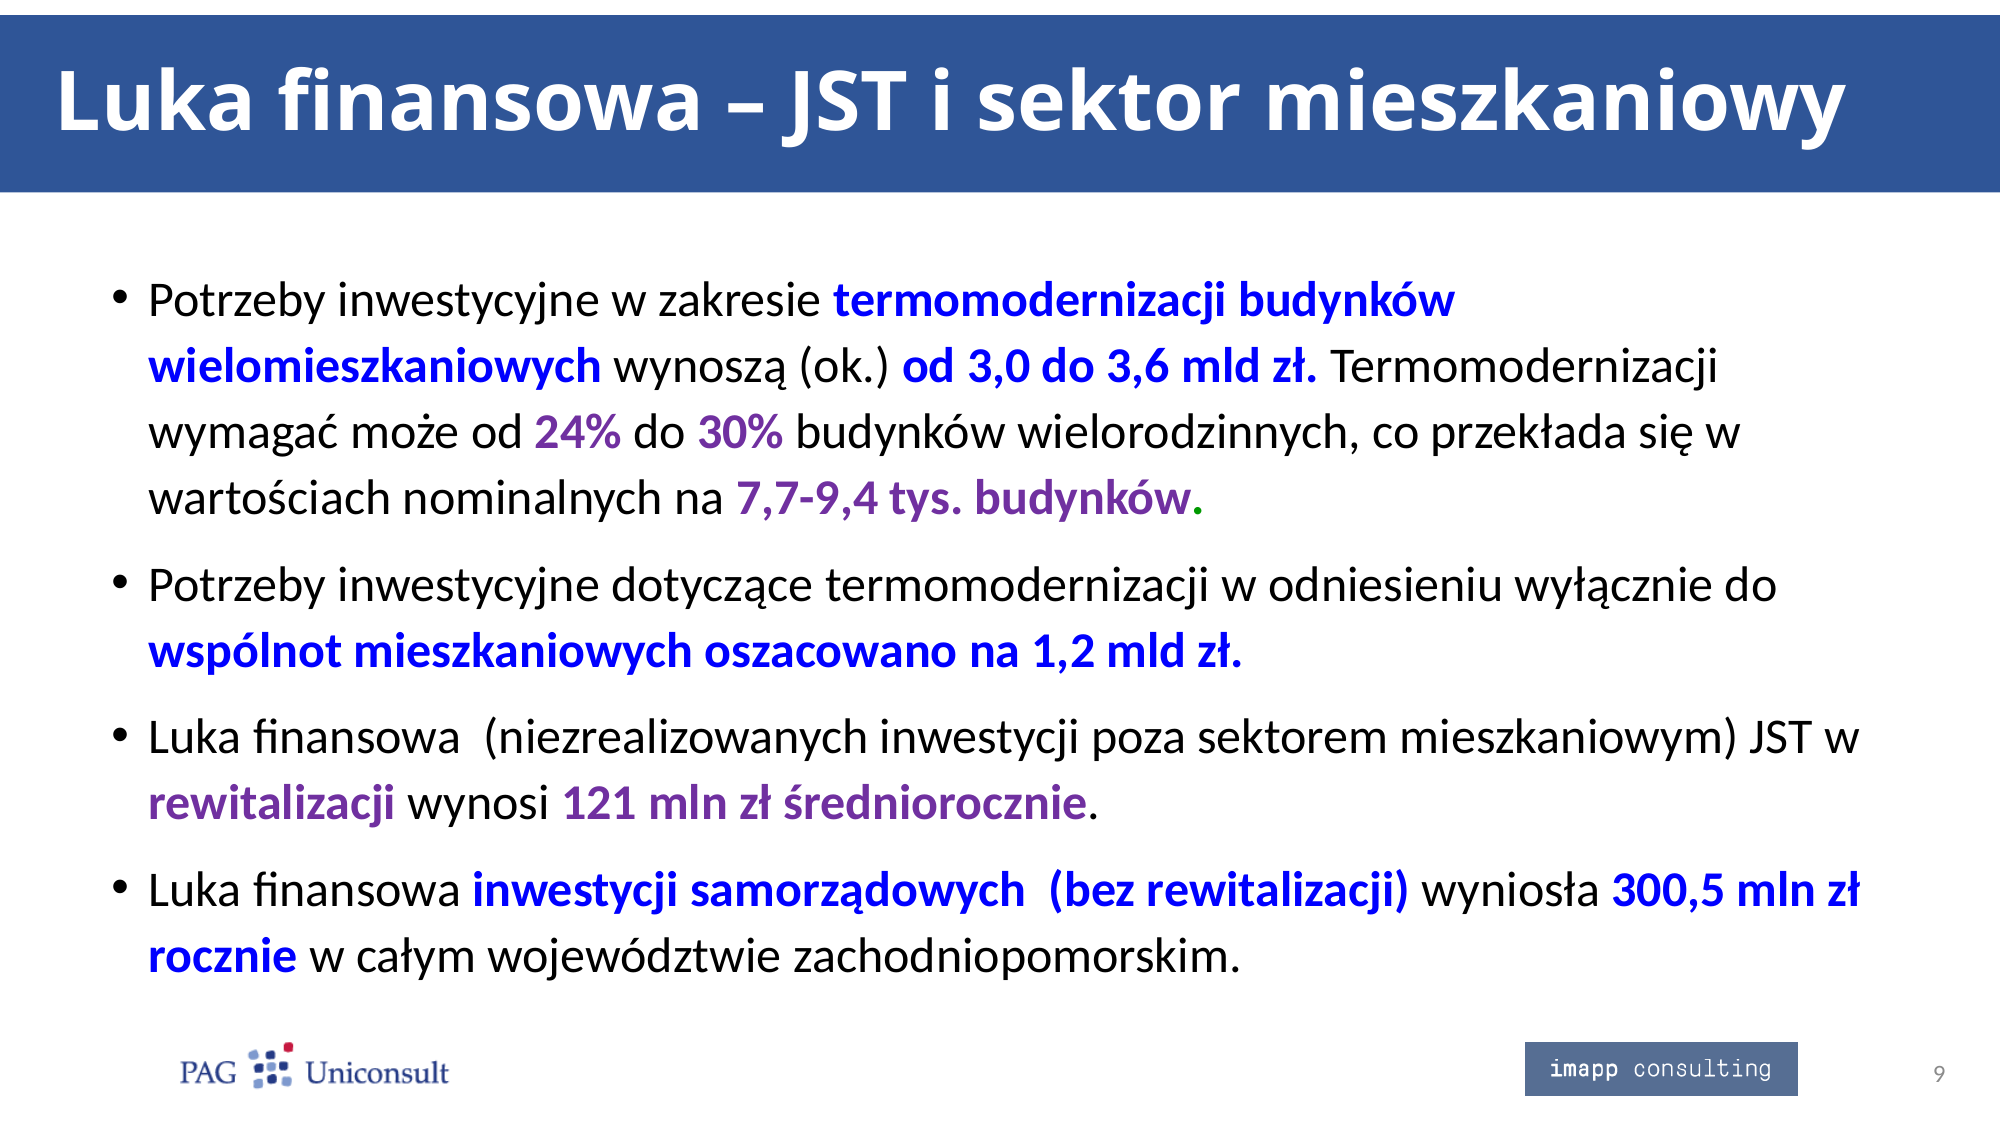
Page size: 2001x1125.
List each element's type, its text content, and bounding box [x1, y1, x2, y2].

picture [165, 1040, 475, 1113]
title Luka finansowa – JST i sektor mieszkaniowy [0, 15, 2000, 193]
list Potrzeby inwestycyjne w zakresie termomodernizacji budynków wielomieszkaniowych wynoszą (ok.) od 3,0 do 3,6 mld zł. Termomodernizacji wymagać może od 24% do 30% budynków wielorodzinnych, co przekłada się w wartościach nominalnych na 7,7-9,4 tys. budynków. Potrzeby inwestycyjne dotyczące termomodernizacji w odniesieniu wyłącznie do wspólnot mieszkaniowych oszacowano na 1,2 mld zł. Luka finansowa (niezrealizowanych inwestycji poza sektorem mieszkaniowym) JST w rewitalizacji wynosi 121 mln zł średniorocznie. Luka finansowa inwestycji samorządowych (bez rewitalizacji) wyniosła 300,5 mln zł rocznie w całym województwie zachodniopomorskim. [96, 252, 1887, 1009]
slide_number 9 [1862, 1042, 1961, 1103]
